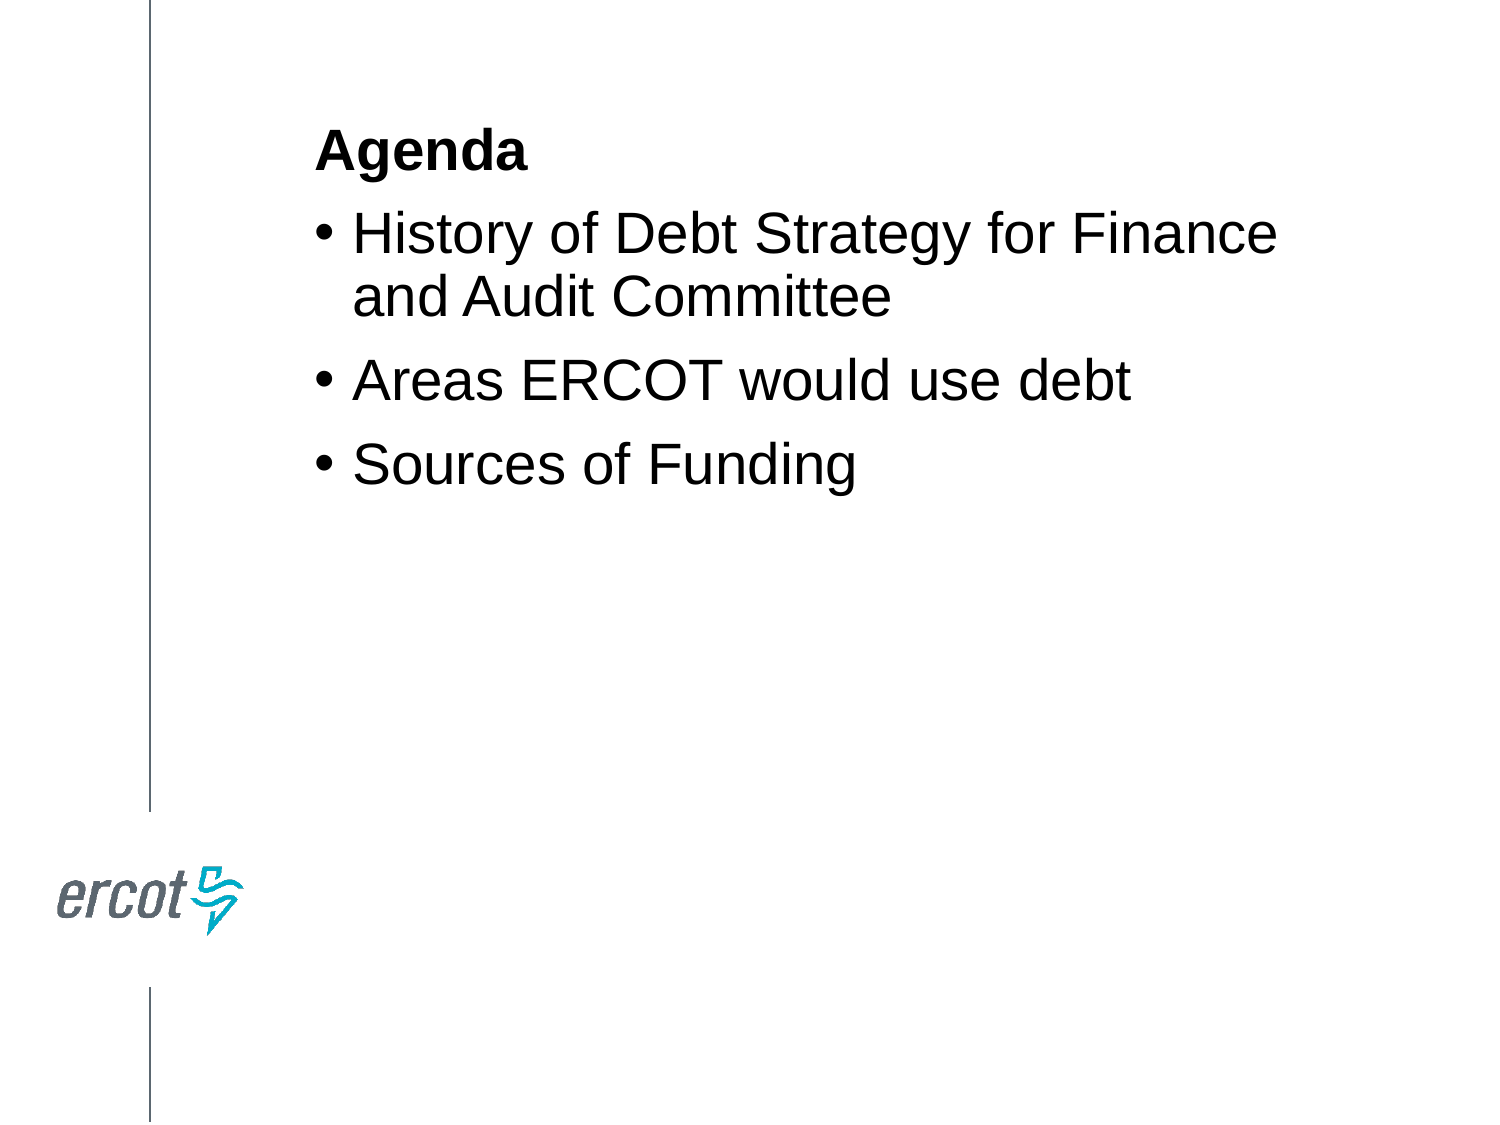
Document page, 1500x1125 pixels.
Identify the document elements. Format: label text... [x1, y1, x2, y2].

picture [53, 862, 247, 938]
list Agenda History of Debt Strategy for Finance and Audit Committee Areas ERCOT would use debt Sources of Funding [300, 112, 1338, 1013]
